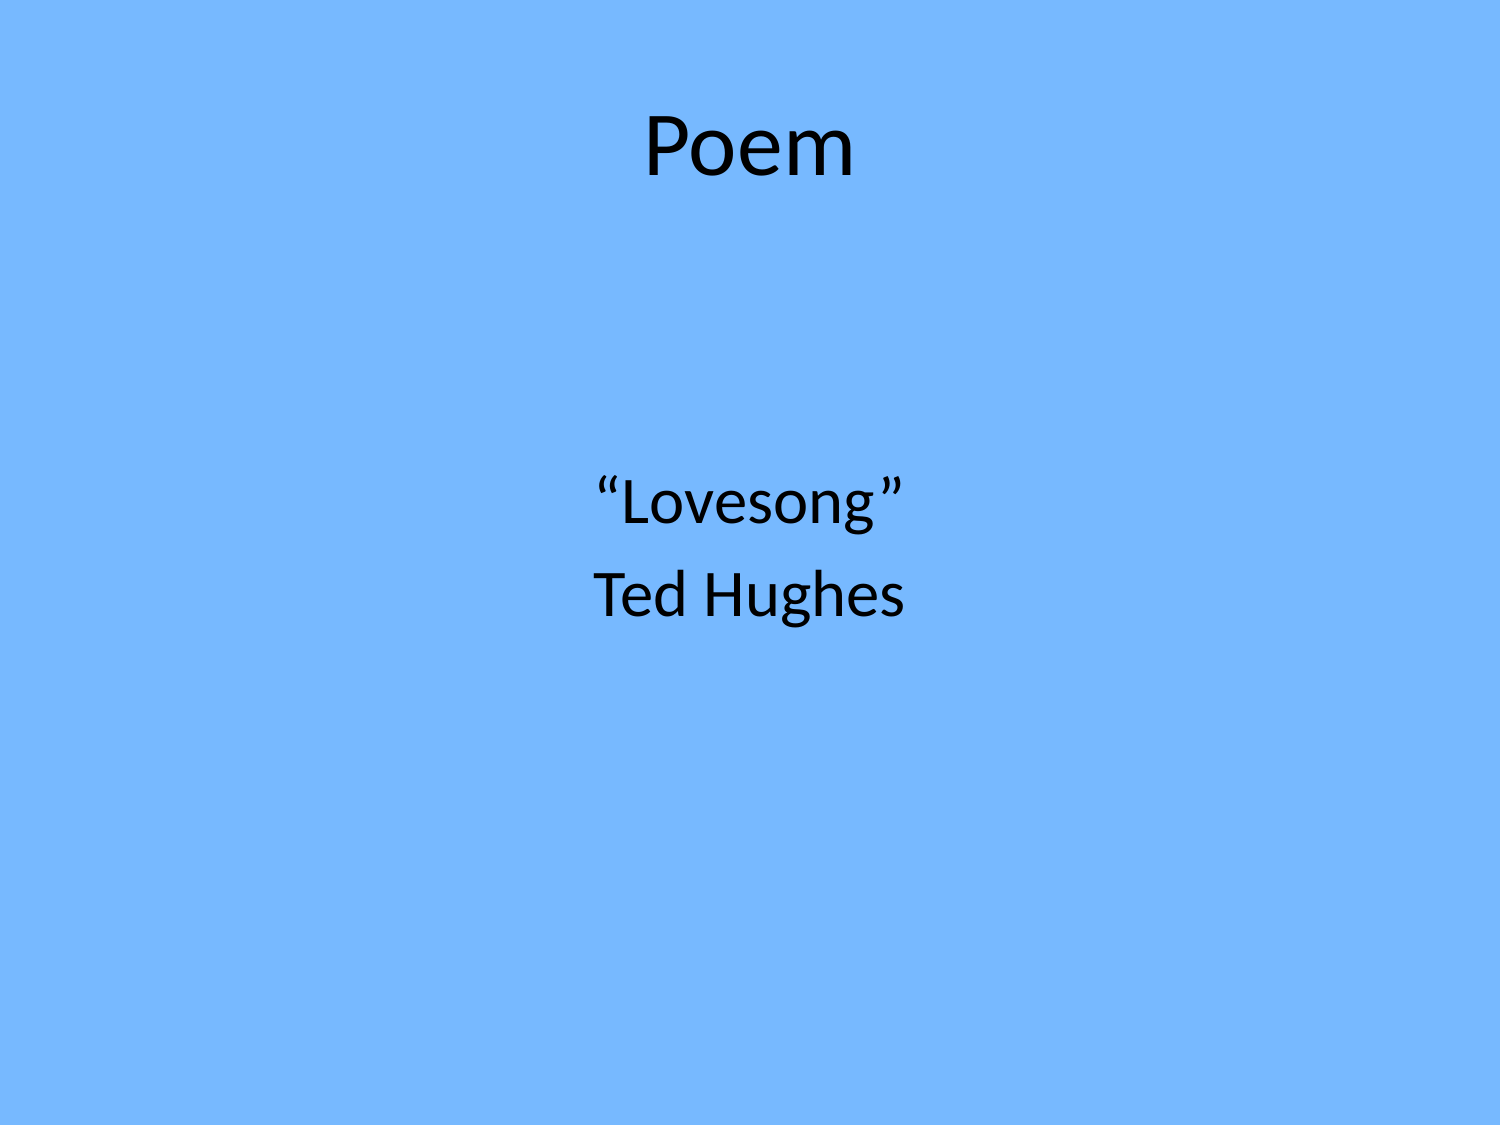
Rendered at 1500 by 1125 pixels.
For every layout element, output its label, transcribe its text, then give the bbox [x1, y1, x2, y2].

title Poem [75, 45, 1425, 233]
list “Lovesong” Ted Hughes [75, 262, 1425, 1005]
